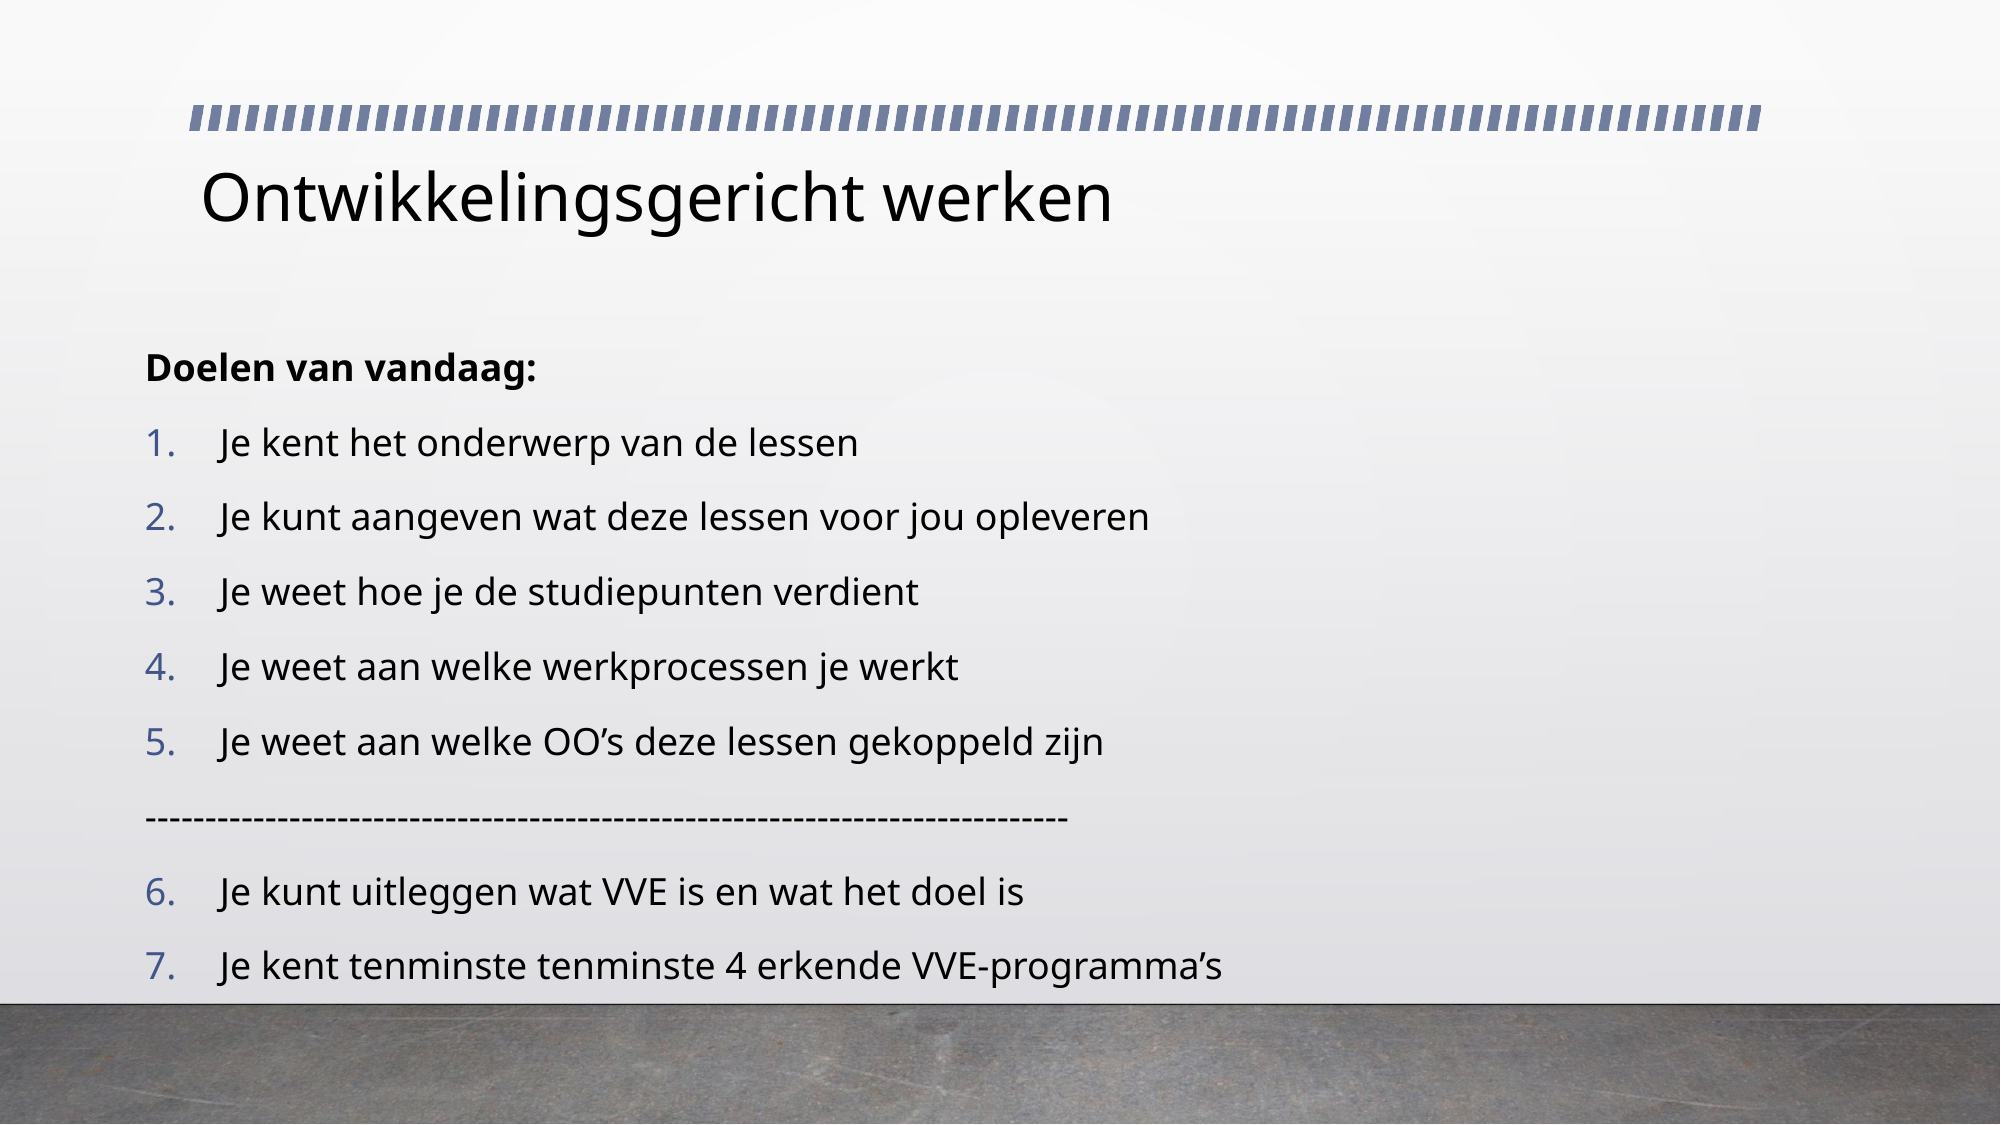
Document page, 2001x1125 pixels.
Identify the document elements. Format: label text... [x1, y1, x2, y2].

list Doelen van vandaag: Je kent het onderwerp van de lessen Je kunt aangeven wat deze lessen voor jou opleveren Je weet hoe je de studiepunten verdient Je weet aan welke werkprocessen je werkt Je weet aan welke OO’s deze lessen gekoppeld zijn ----------------------------------------------------------------------------- Je kunt uitleggen wat VVE is en wat het doel is Je kent tenminste tenminste 4 erkende VVE-programma’s [129, 327, 1889, 979]
picture [0, 1004, 2000, 1124]
title Ontwikkelingsgericht werken [185, 156, 1761, 327]
